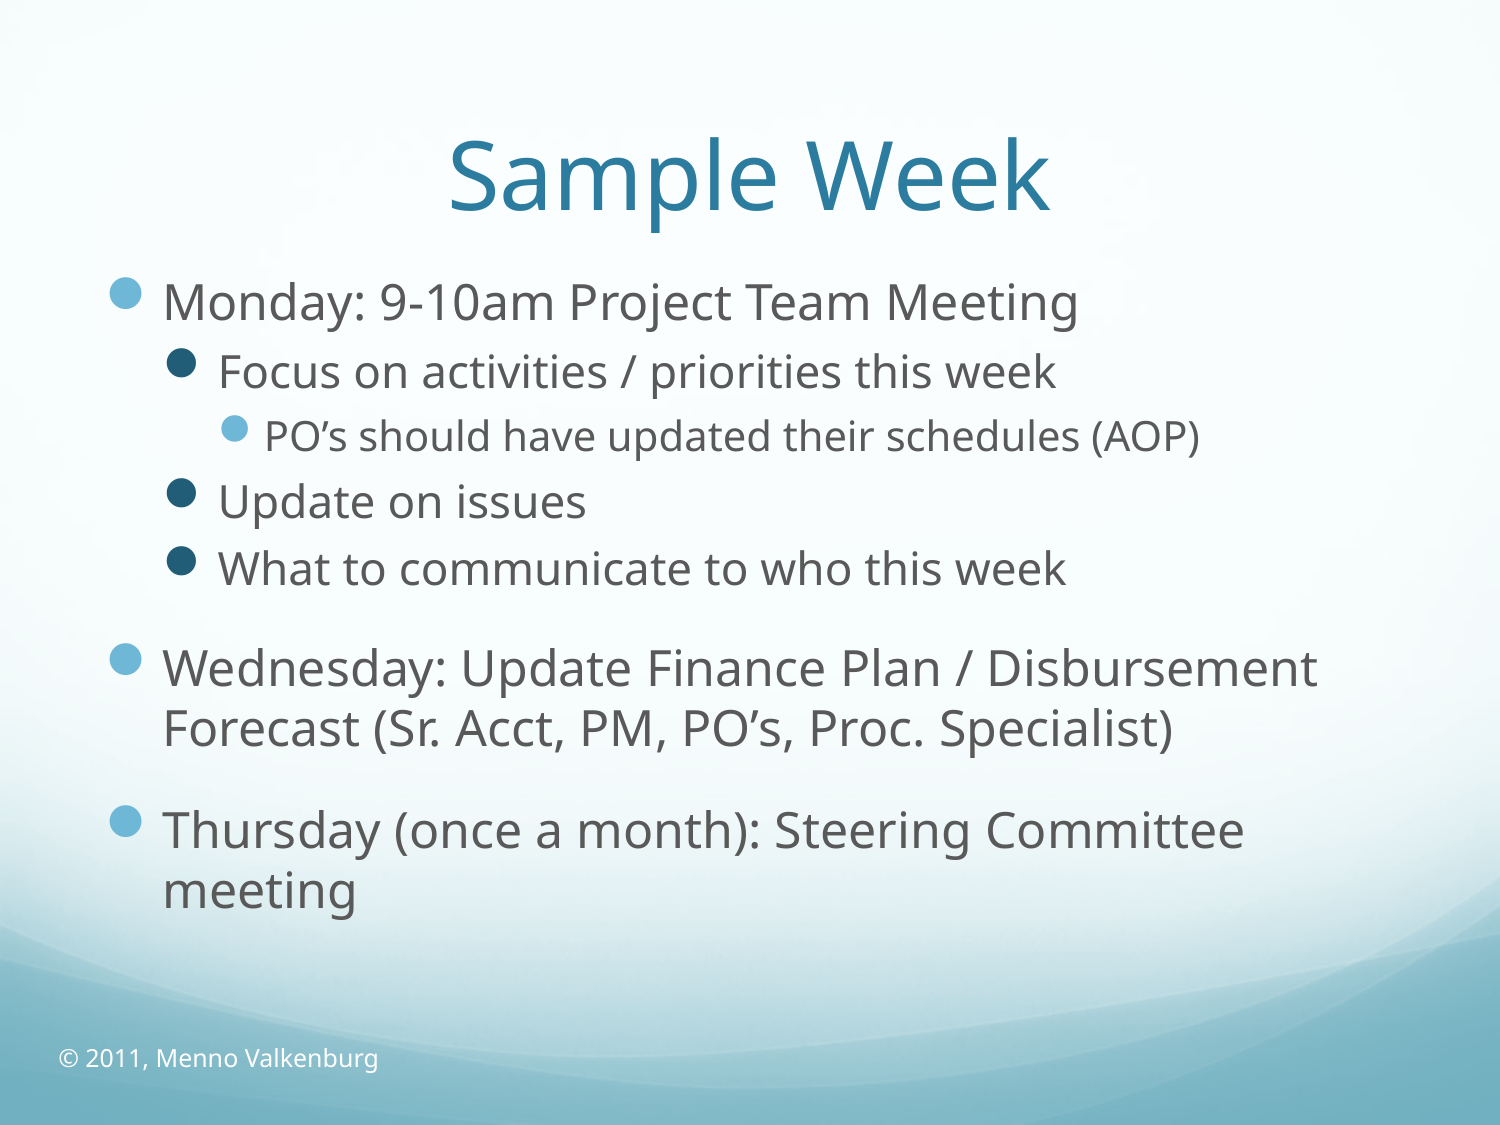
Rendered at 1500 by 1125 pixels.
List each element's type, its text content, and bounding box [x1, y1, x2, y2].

title Sample Week [90, 17, 1410, 237]
list Monday: 9-10am Project Team Meeting Focus on activities / priorities this week PO’s should have updated their schedules (AOP) Update on issues What to communicate to who this week Wednesday: Update Finance Plan / Disbursement Forecast (Sr. Acct, PM, PO’s, Proc. Specialist) Thursday (once a month): Steering Committee meeting [90, 262, 1410, 975]
footer © 2011, Menno Valkenburg [43, 1029, 838, 1090]
